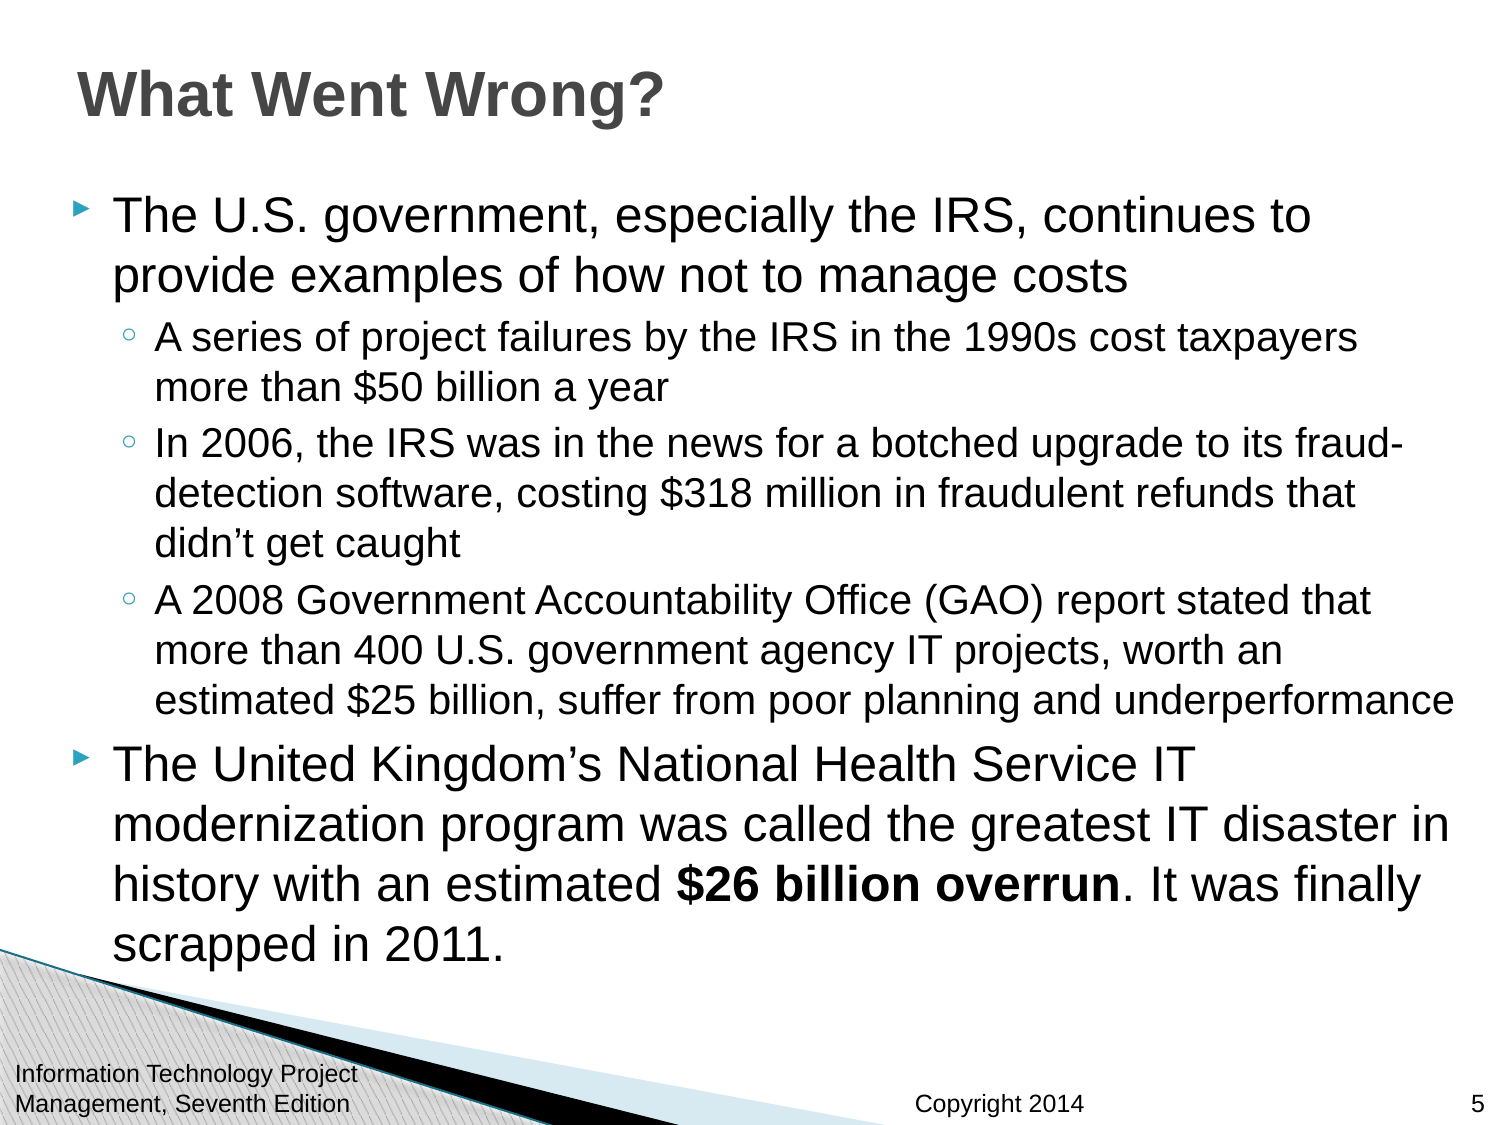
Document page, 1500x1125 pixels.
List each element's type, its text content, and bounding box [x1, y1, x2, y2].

slide_number 5 [1408, 1065, 1500, 1125]
title What Went Wrong? [62, 45, 1425, 138]
list The U.S. government, especially the IRS, continues to provide examples of how not to manage costs A series of project failures by the IRS in the 1990s cost taxpayers more than $50 billion a year In 2006, the IRS was in the news for a botched upgrade to its fraud-detection software, costing $318 million in fraudulent refunds that didn’t get caught A 2008 Government Accountability Office (GAO) report stated that more than 400 U.S. government agency IT projects, worth an estimated $25 billion, suffer from poor planning and underperformance The United Kingdom’s National Health Service IT modernization program was called the greatest IT disaster in history with an estimated $26 billion overrun. It was finally scrapped in 2011. [37, 174, 1476, 926]
footer Information Technology Project Management, Seventh Edition [0, 1065, 425, 1125]
